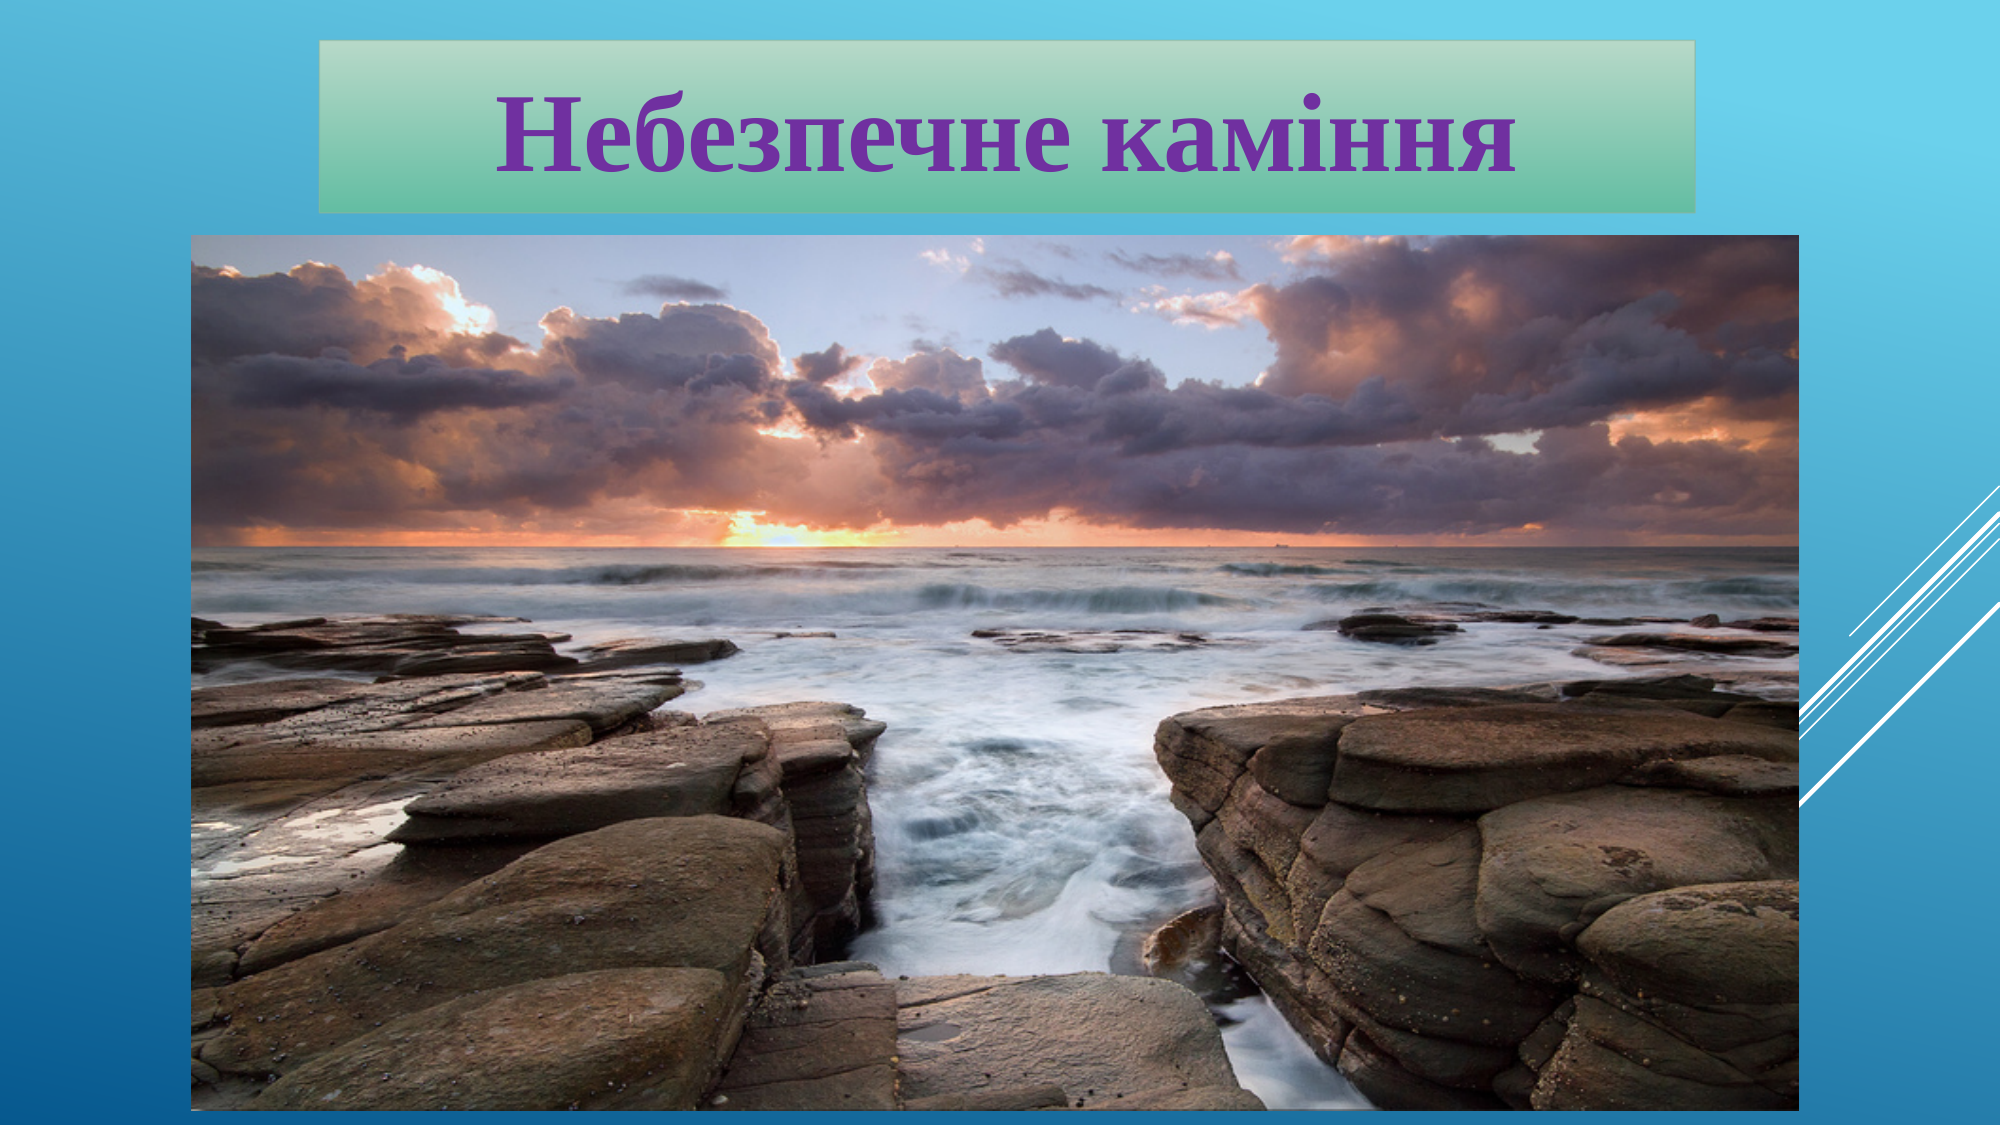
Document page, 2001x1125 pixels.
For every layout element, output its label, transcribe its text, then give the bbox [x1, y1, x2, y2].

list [191, 235, 1799, 1111]
text_box Небезпечне каміння [319, 40, 1696, 214]
